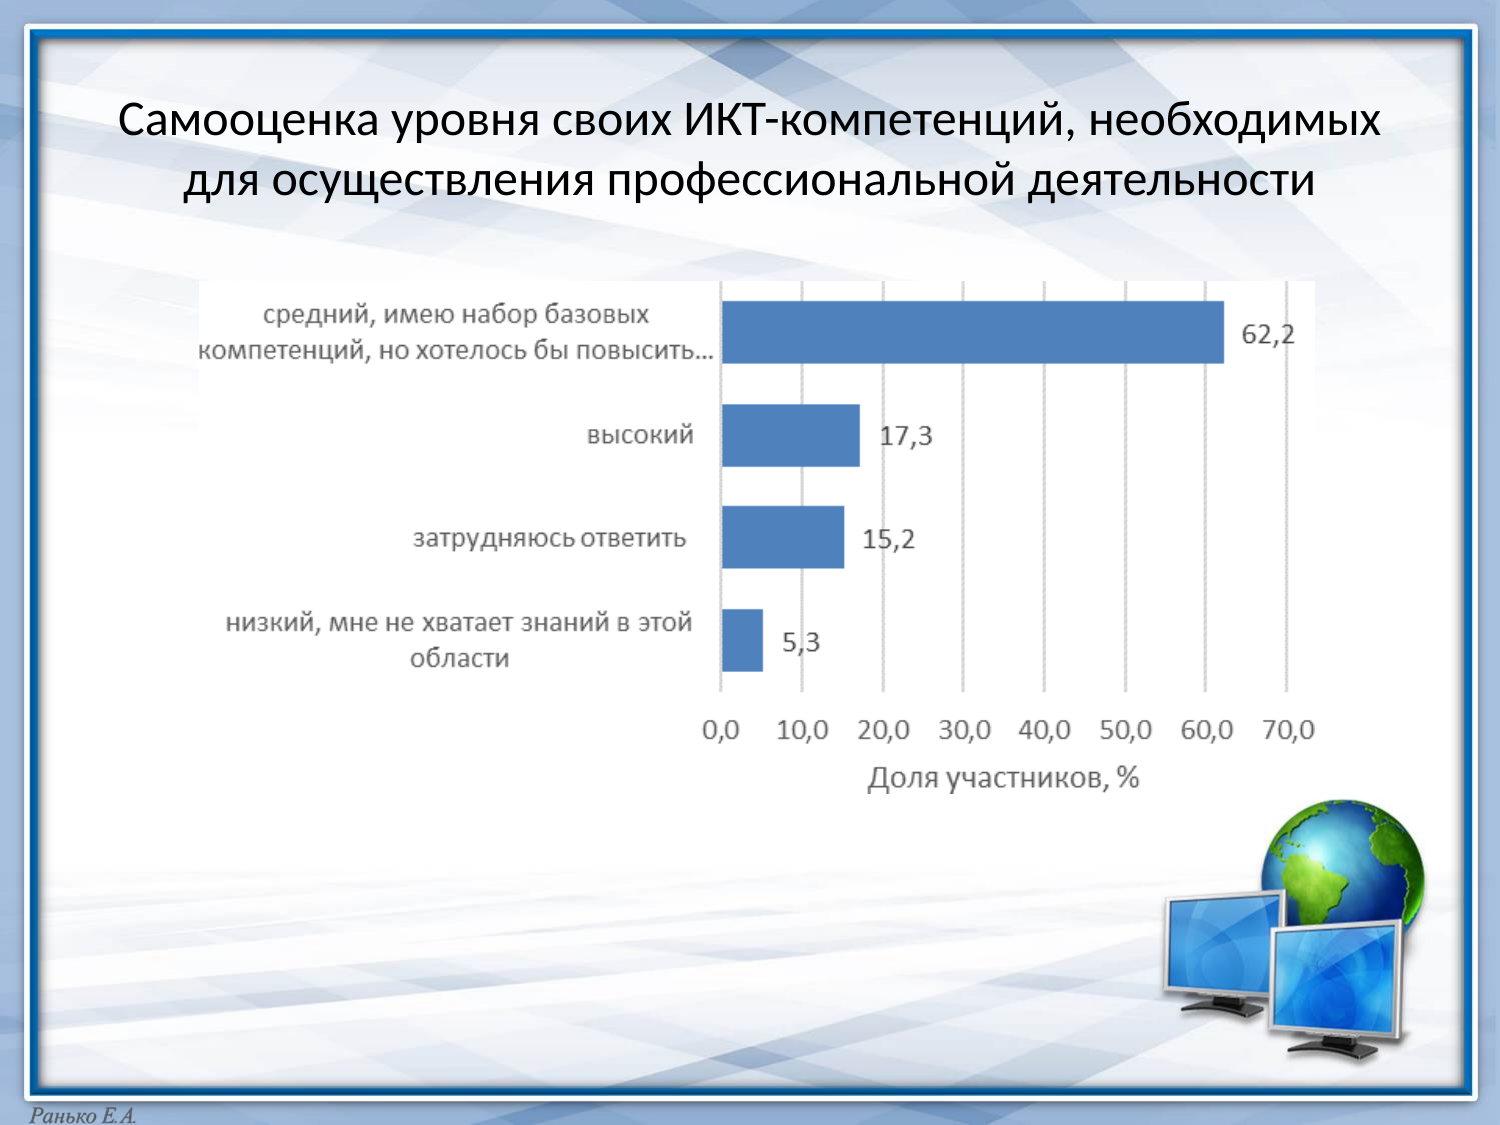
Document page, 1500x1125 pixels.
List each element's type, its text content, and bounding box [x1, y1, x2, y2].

title Самооценка уровня своих ИКТ-компетенций, необходимых для осуществления профессиональной деятельности [75, 58, 1425, 233]
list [198, 280, 1315, 794]
picture [0, 0, 1500, 1125]
